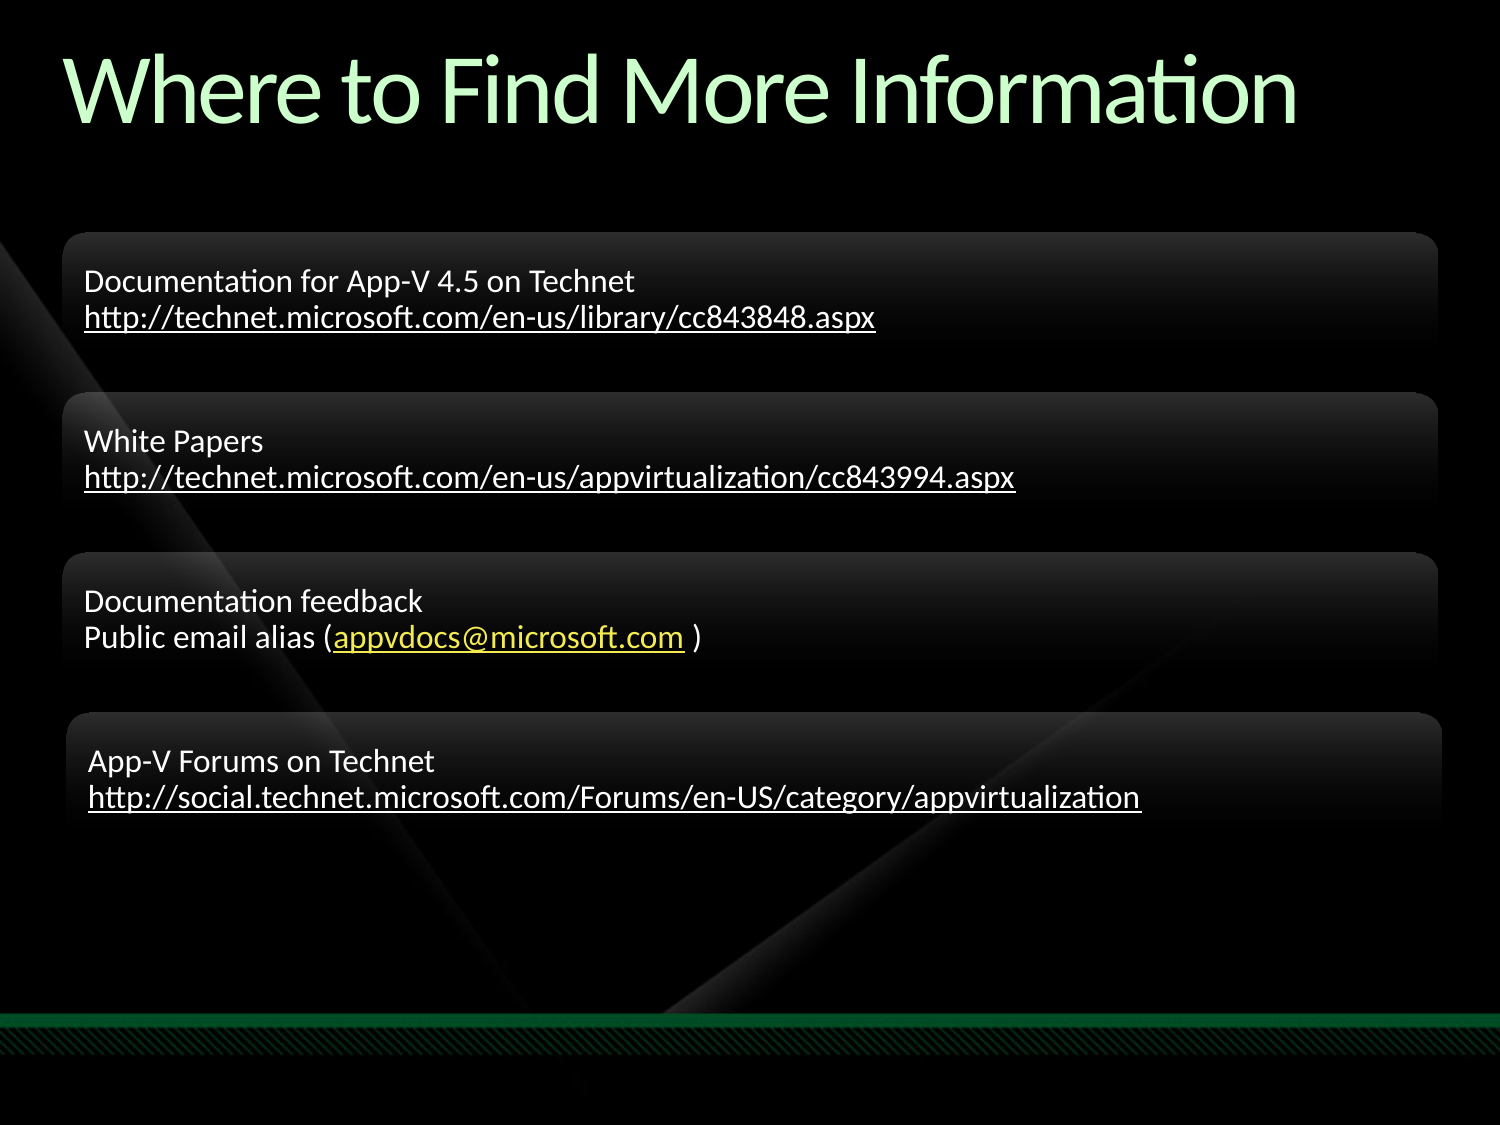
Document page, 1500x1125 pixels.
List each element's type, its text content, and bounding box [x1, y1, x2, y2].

title Where to Find More Information [62, 37, 1438, 147]
text_box Documentation feedback Public email alias (appvdocs@microsoft.com ) [62, 552, 1438, 688]
picture [0, 0, 1500, 1125]
text_box White Papers http://technet.microsoft.com/en-us/appvirtualization/cc843994.aspx [62, 392, 1438, 528]
text_box App-V Forums on Technet http://social.technet.microsoft.com/Forums/en-US/category/appvirtualization [66, 712, 1442, 848]
text_box Documentation for App-V 4.5 on Technet http://technet.microsoft.com/en-us/library/cc843848.aspx [62, 232, 1438, 368]
